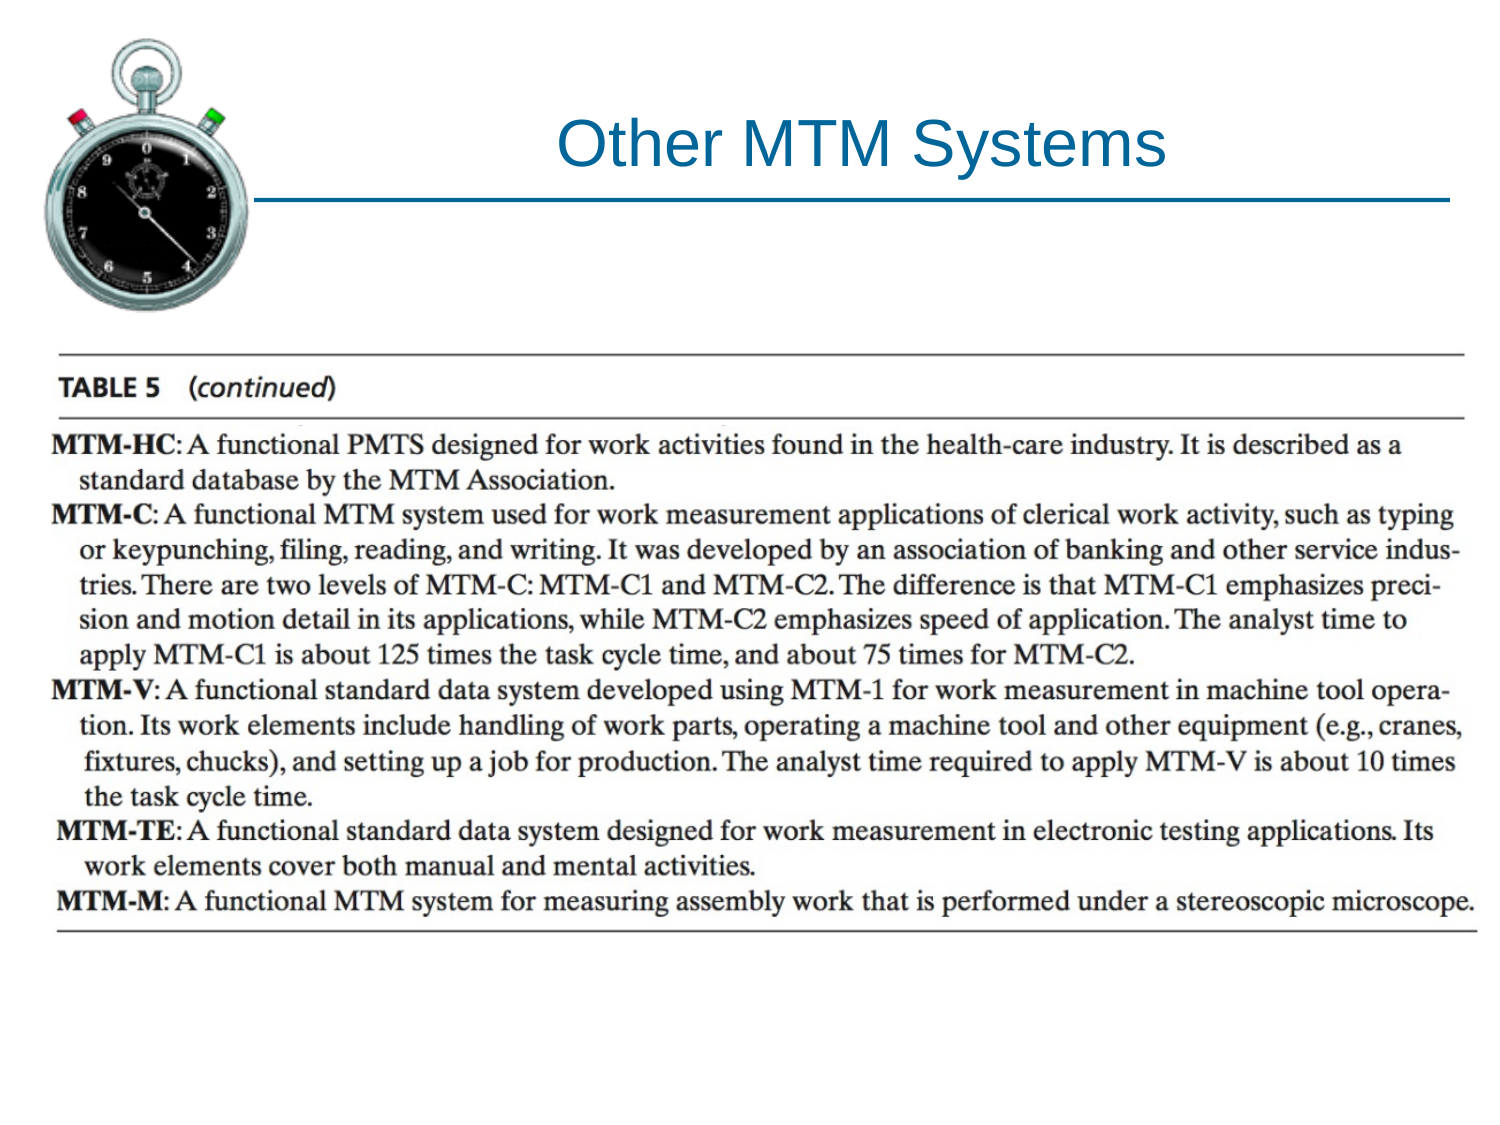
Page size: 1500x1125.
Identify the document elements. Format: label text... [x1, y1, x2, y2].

picture [37, 37, 254, 313]
title Other MTM Systems [275, 37, 1450, 188]
picture [37, 346, 1488, 938]
